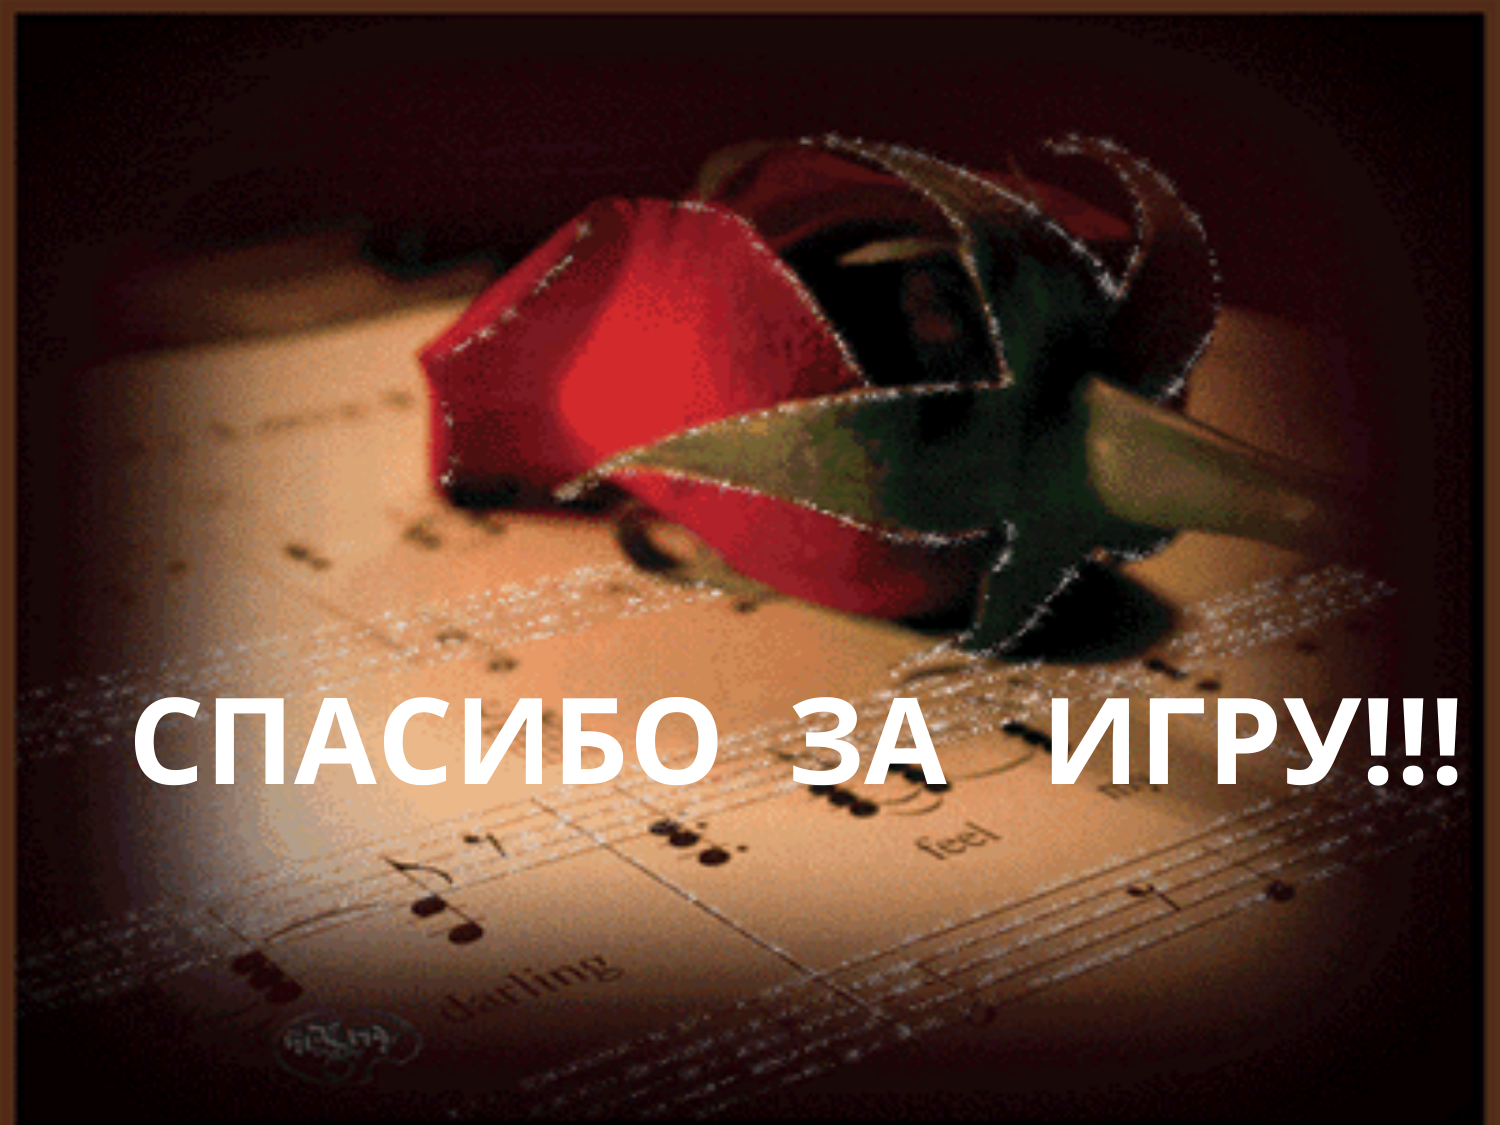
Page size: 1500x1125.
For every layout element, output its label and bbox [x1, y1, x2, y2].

list [0, 0, 1500, 1125]
